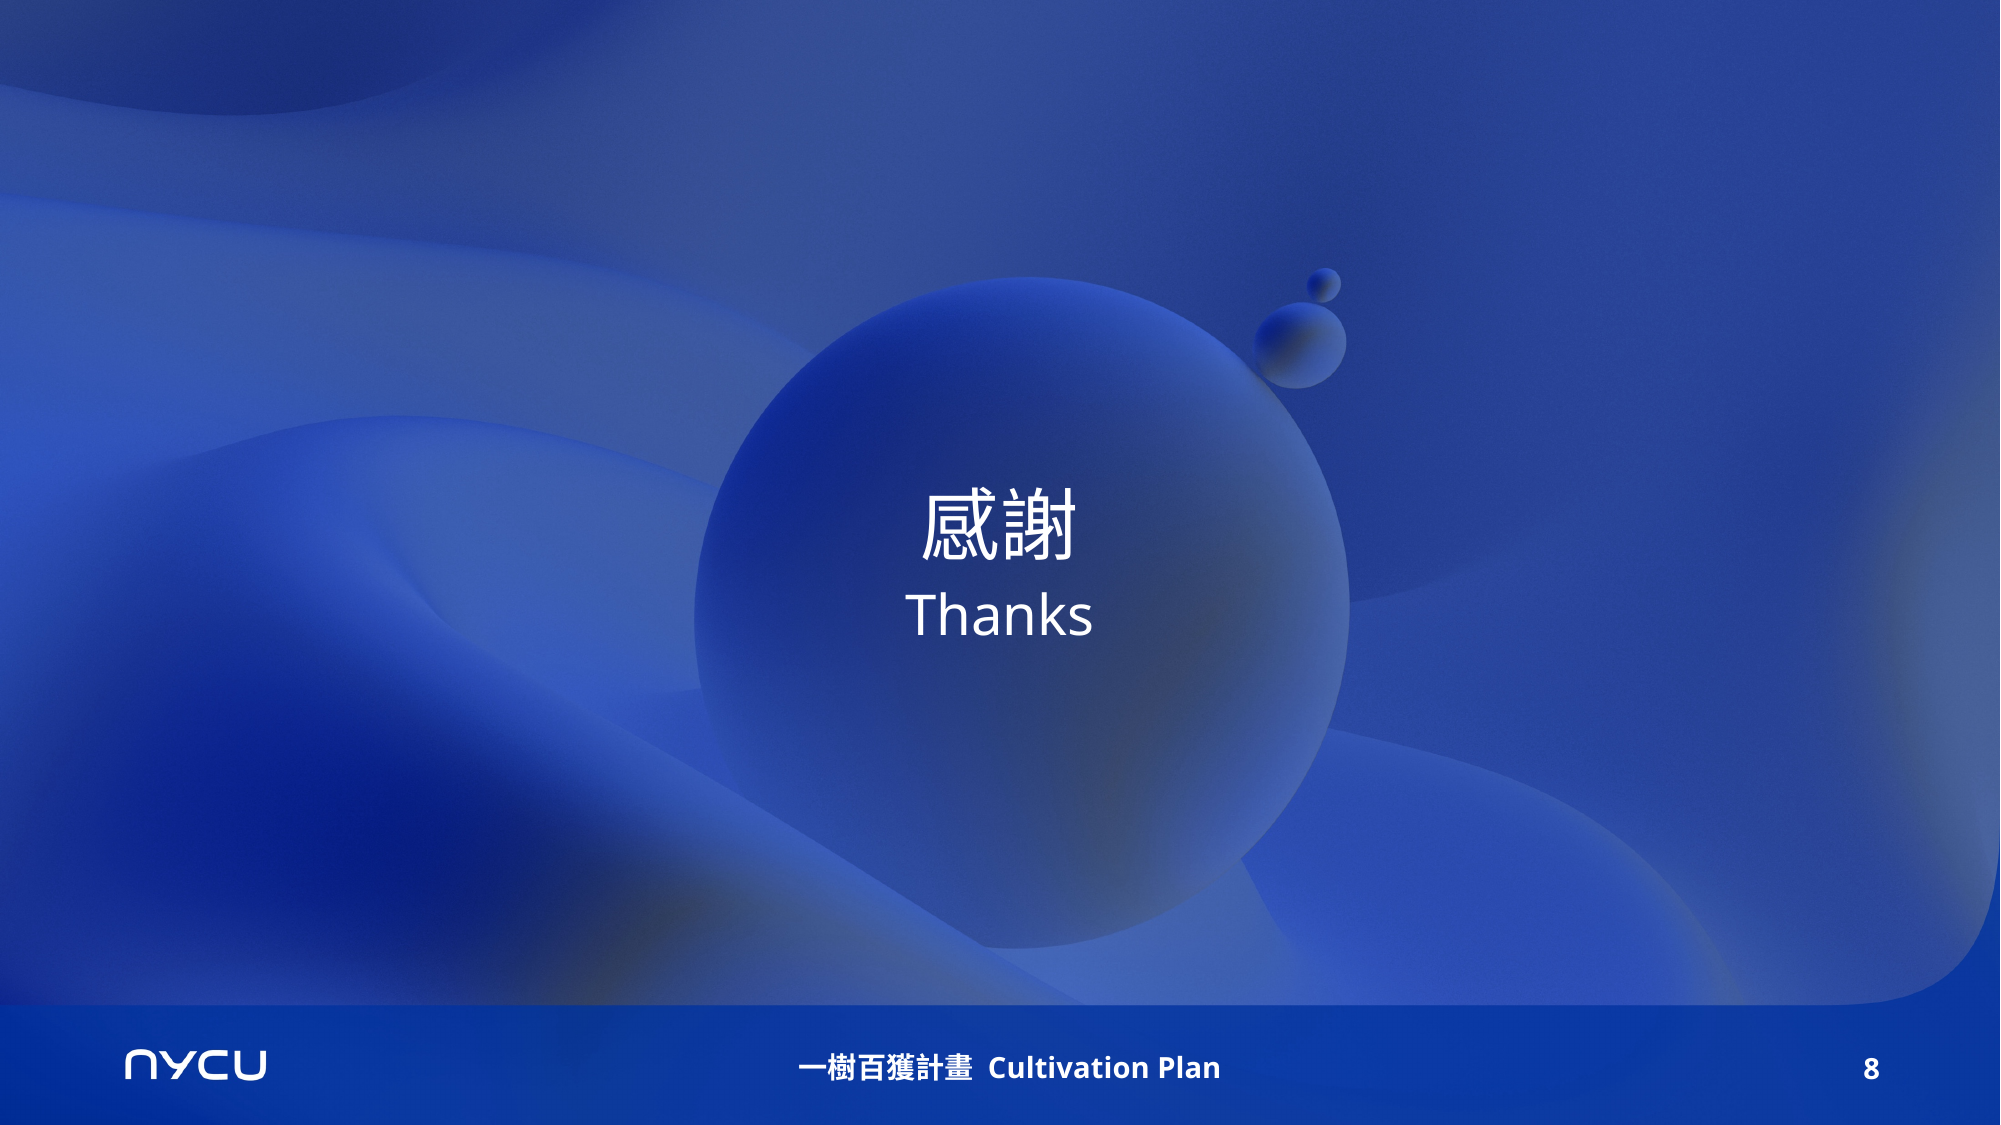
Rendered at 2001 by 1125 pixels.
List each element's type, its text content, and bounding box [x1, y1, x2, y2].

list 感謝 [137, 465, 1863, 563]
list 一樹百獲計畫 Cultivation Plan [552, 1045, 1448, 1093]
list Thanks [137, 573, 1863, 639]
list 8 [1791, 1045, 1895, 1093]
picture [0, 0, 2000, 1125]
